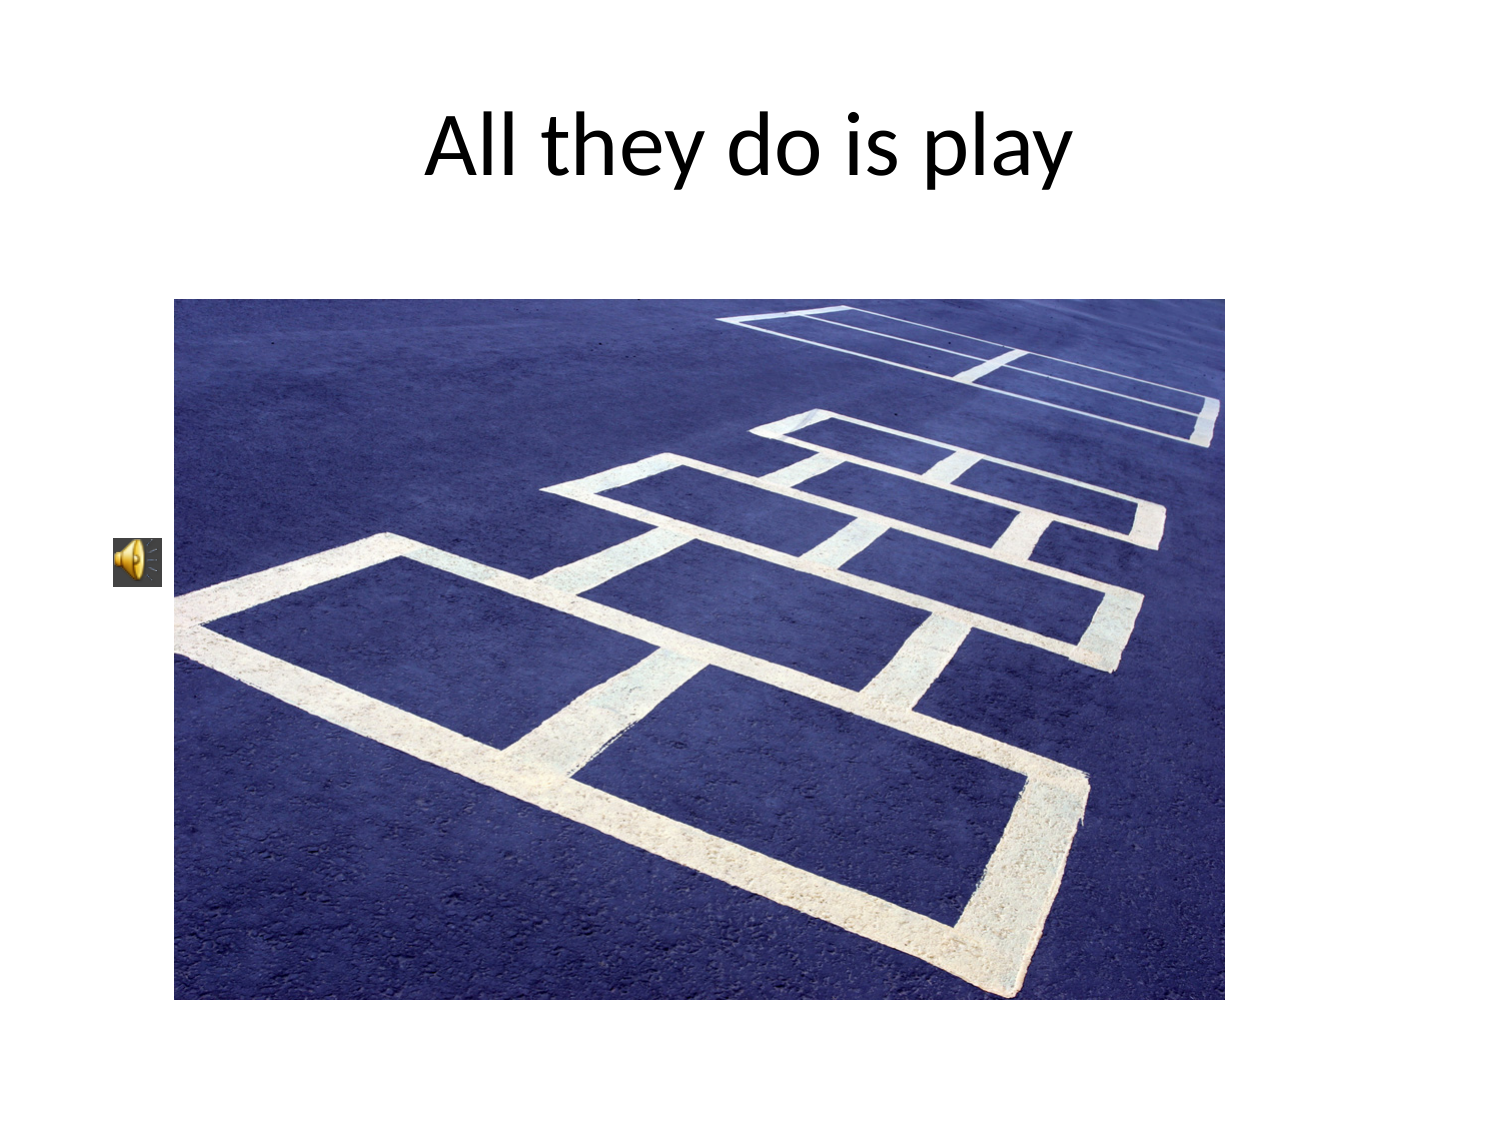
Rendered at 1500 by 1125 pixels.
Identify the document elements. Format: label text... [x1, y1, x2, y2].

title All they do is play [75, 45, 1425, 233]
picture [112, 537, 163, 588]
picture [174, 299, 1226, 1001]
